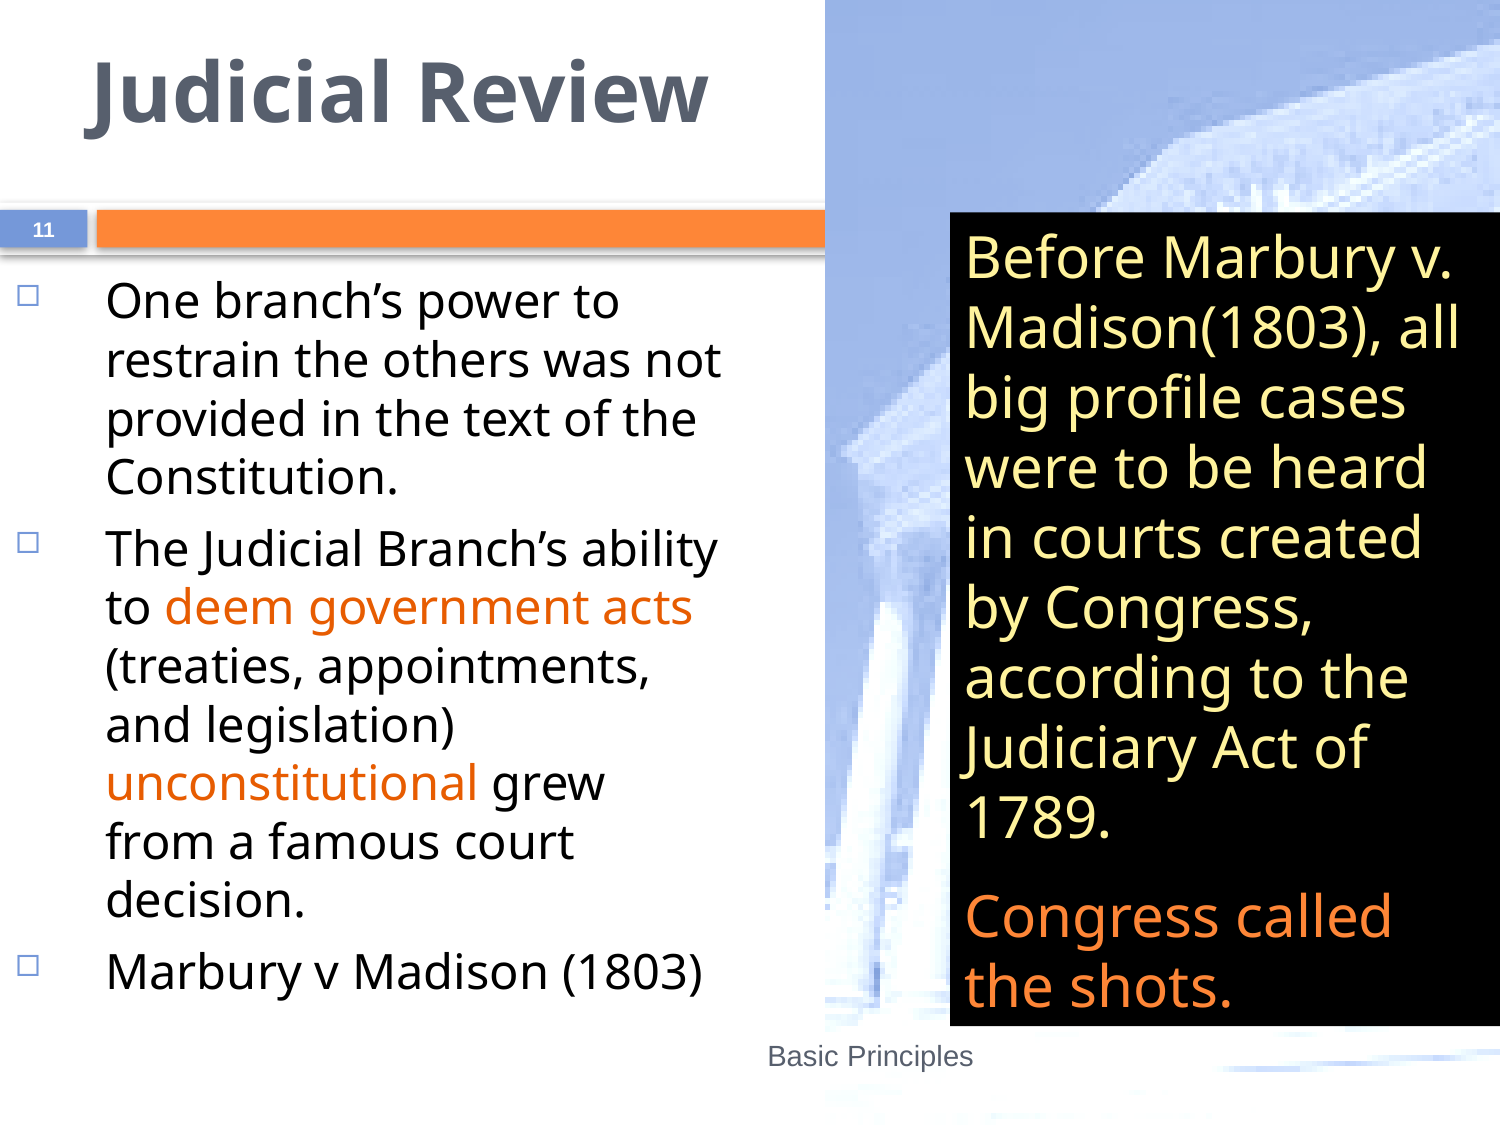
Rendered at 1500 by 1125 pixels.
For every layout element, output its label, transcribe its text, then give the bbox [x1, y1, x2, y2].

title Judicial Review [75, 45, 818, 233]
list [824, 0, 1500, 1125]
list One branch’s power to restrain the others was not provided in the text of the Constitution. The Judicial Branch’s ability to deem government acts (treaties, appointments, and legislation) unconstitutional grew from a famous court decision. Marbury v Madison (1803) [0, 262, 738, 1075]
footer Basic Principles [99, 1025, 818, 1085]
slide_number 11 [0, 208, 88, 249]
